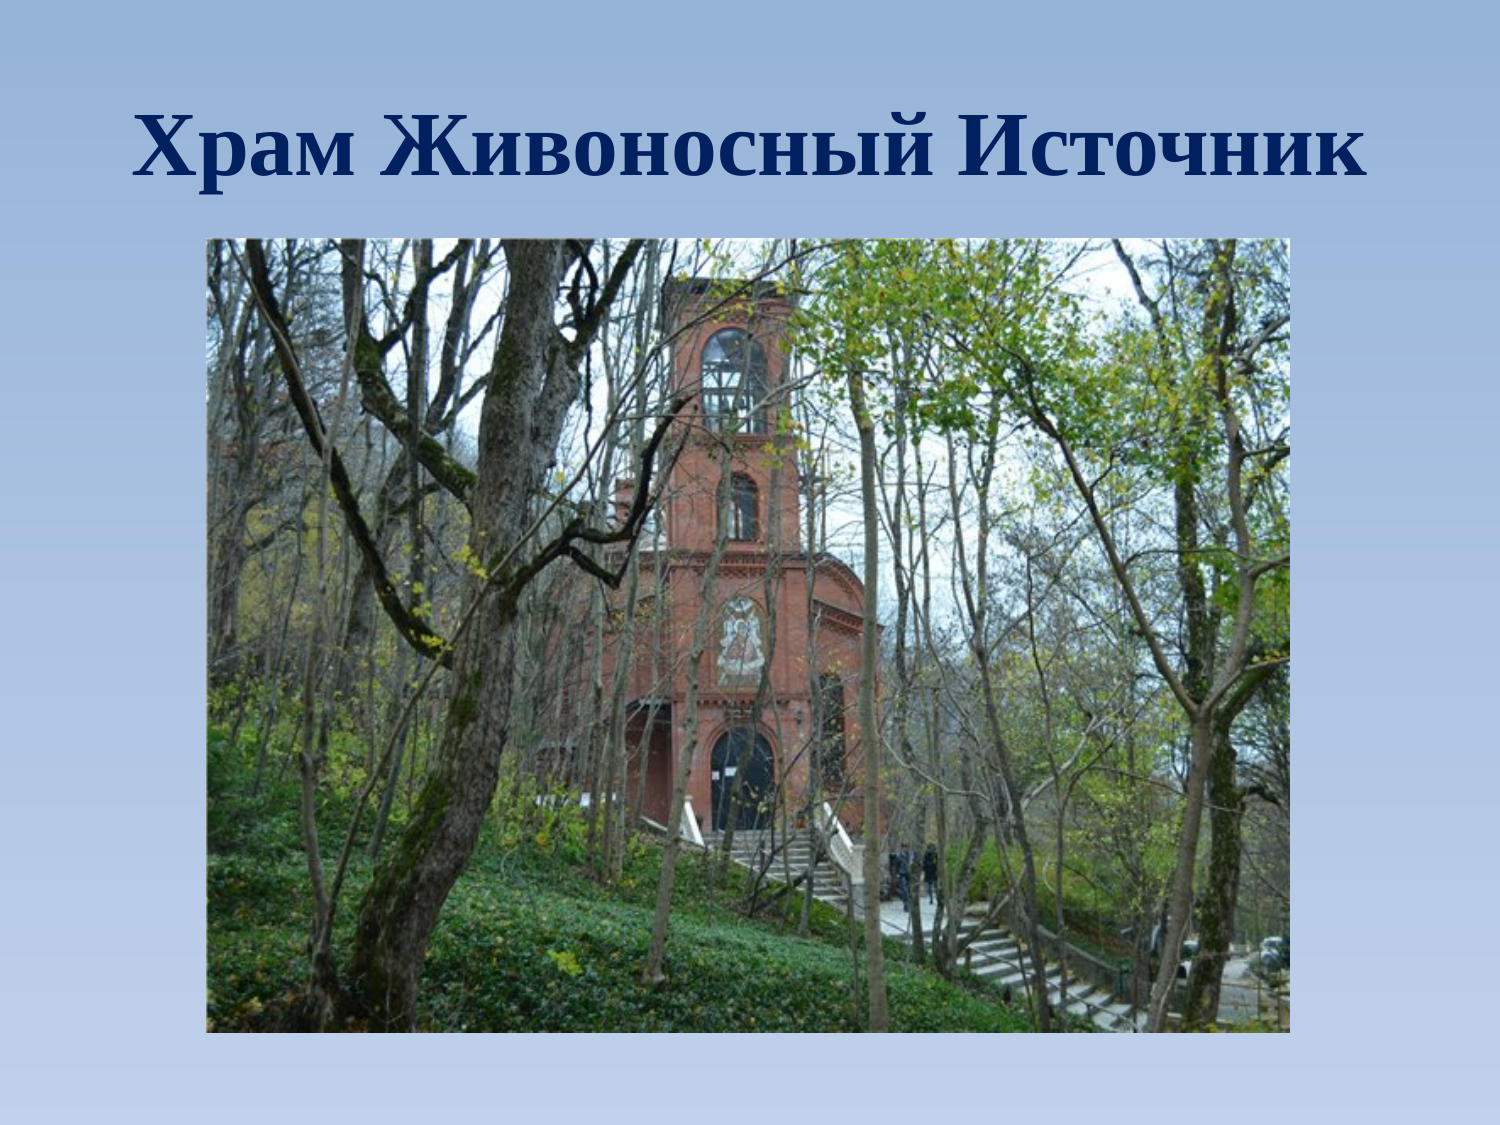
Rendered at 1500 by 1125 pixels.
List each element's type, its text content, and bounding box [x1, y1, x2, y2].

title Храм Живоносный Источник [75, 45, 1425, 233]
picture [206, 238, 1290, 1033]
